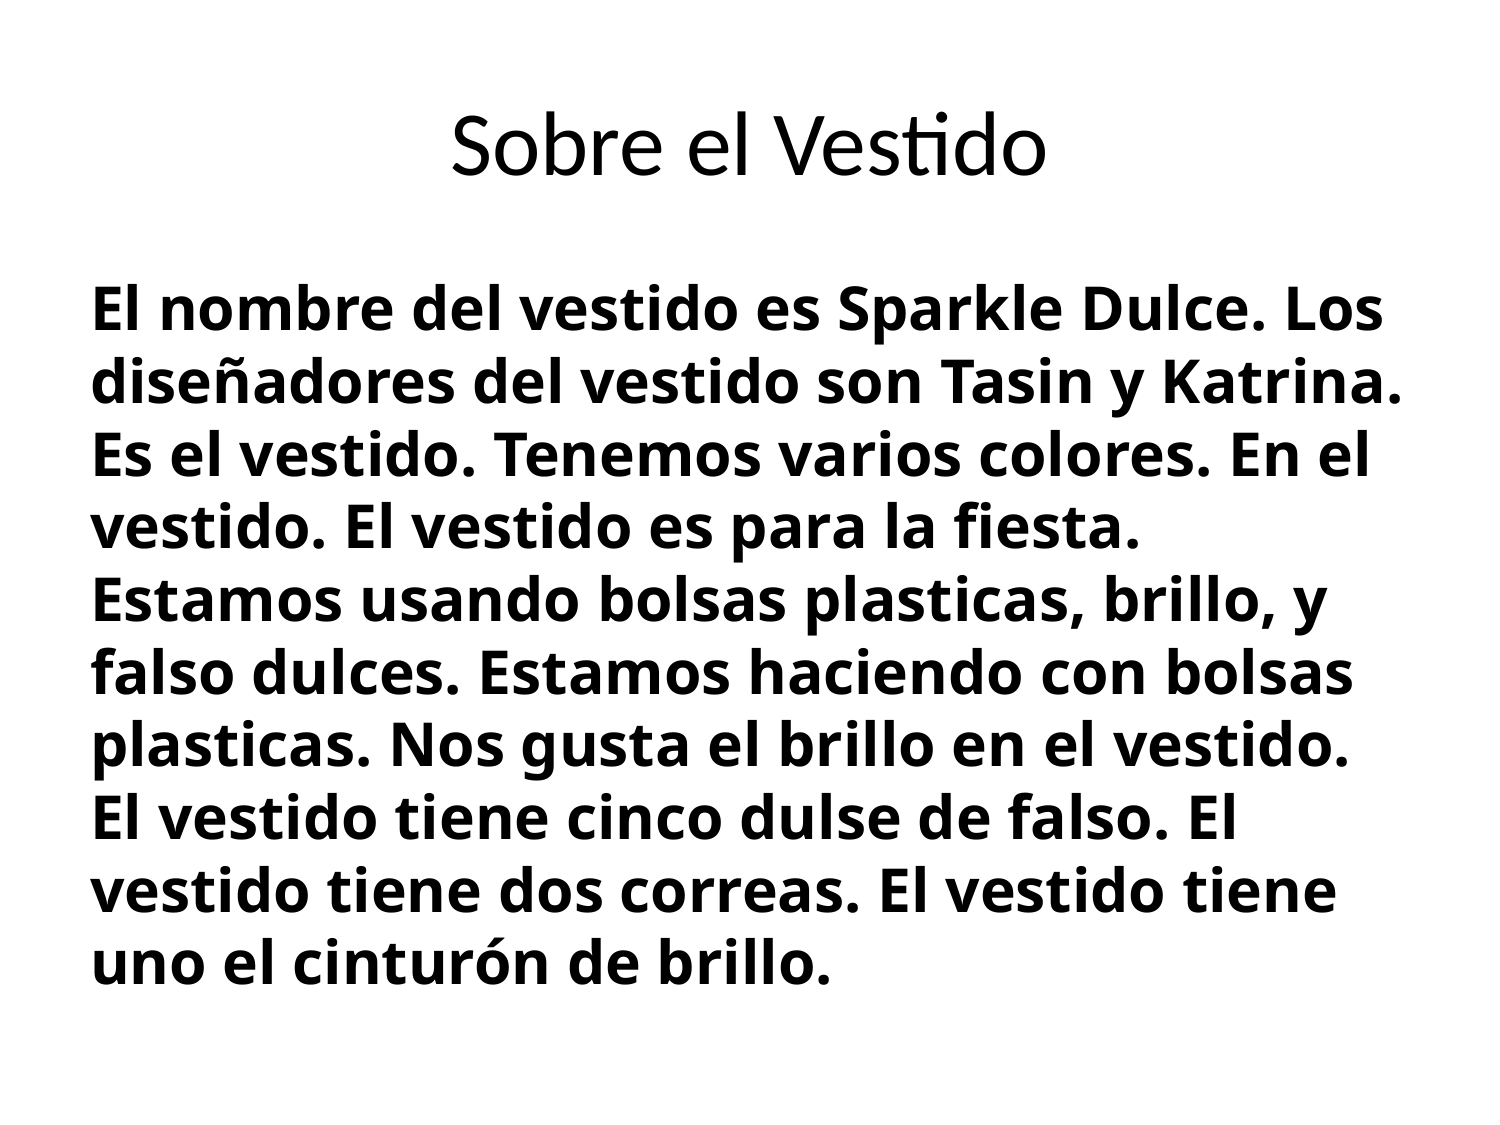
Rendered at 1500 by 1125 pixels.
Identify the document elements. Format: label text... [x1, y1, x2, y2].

list El nombre del vestido es Sparkle Dulce. Los diseñadores del vestido son Tasin y Katrina. Es el vestido. Tenemos varios colores. En el vestido. El vestido es para la fiesta. Estamos usando bolsas plasticas, brillo, y falso dulces. Estamos haciendo con bolsas plasticas. Nos gusta el brillo en el vestido. El vestido tiene cinco dulse de falso. El vestido tiene dos correas. El vestido tiene uno el cinturón de brillo. [75, 262, 1425, 1005]
title Sobre el Vestido [75, 45, 1425, 233]
